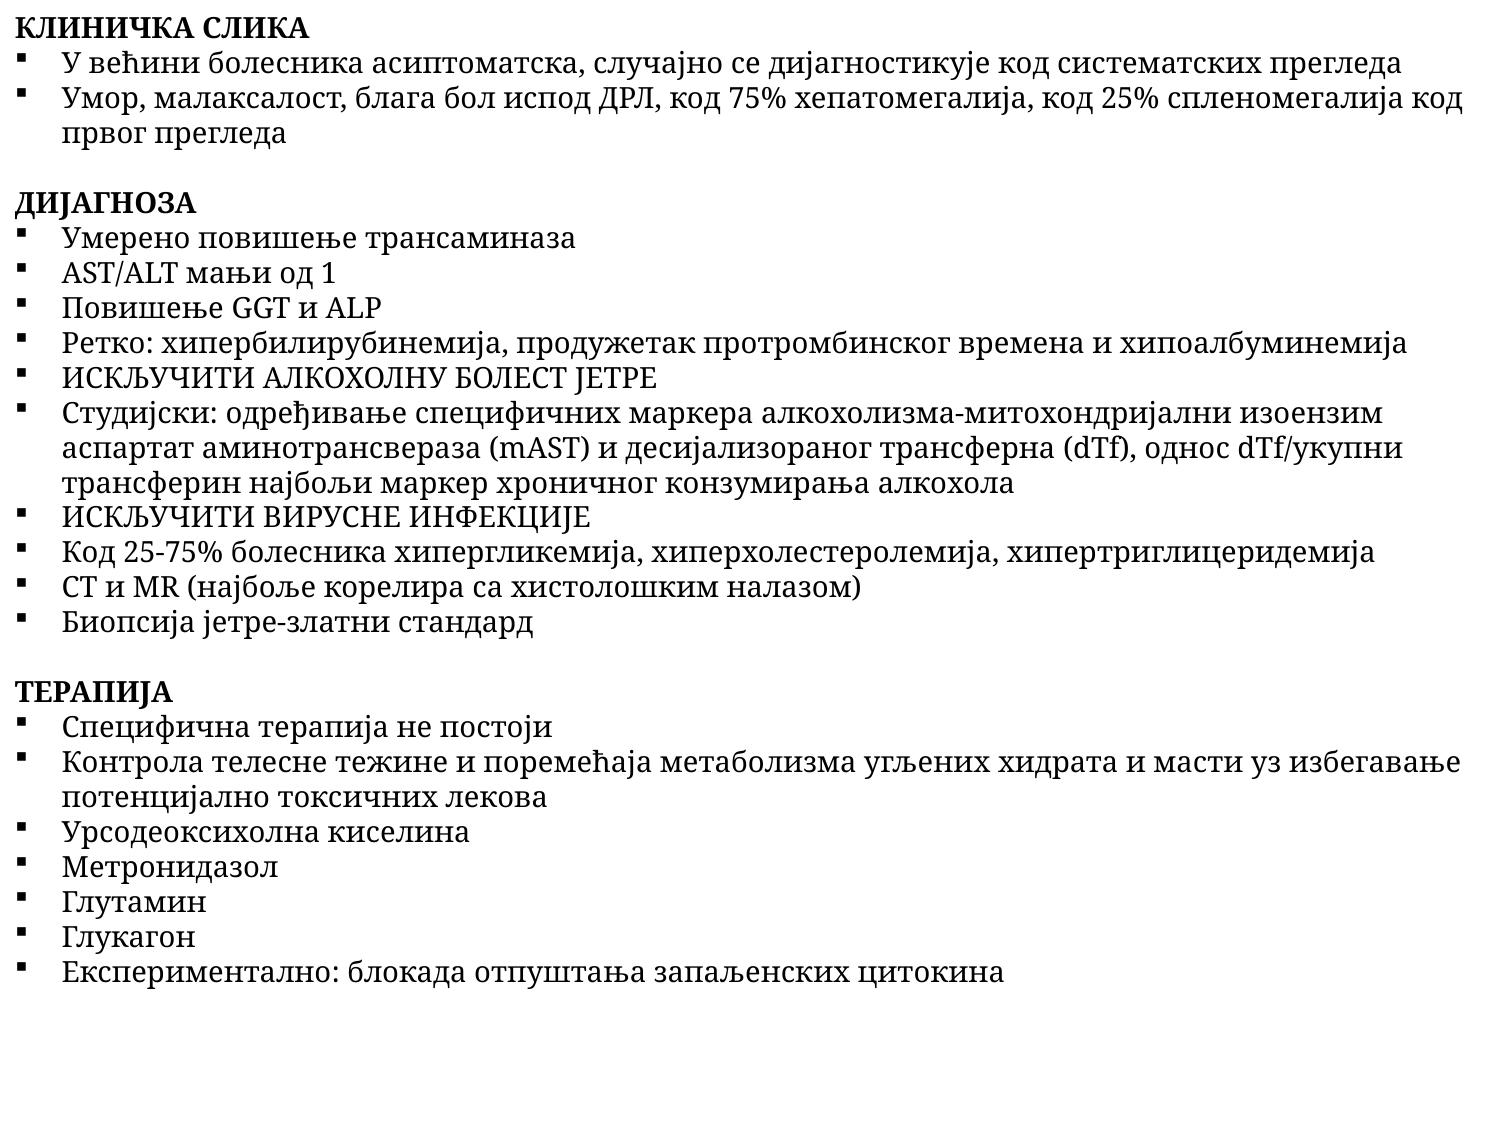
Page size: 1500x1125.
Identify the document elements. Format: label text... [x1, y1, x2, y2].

text_box КЛИНИЧКА СЛИКА У већини болесника асиптоматска, случајно се дијагностикује код систематских прегледа Умор, малаксалост, блага бол испод ДРЛ, код 75% хепатомегалија, код 25% спленомегалија код првог прегледа ДИЈАГНОЗА Умерено повишење трансаминаза AST/ALT мањи од 1 Повишење GGT и ALP Ретко: хипербилирубинемија, продужетак протромбинског времена и хипоалбуминемија ИСКЉУЧИТИ АЛКОХОЛНУ БОЛЕСТ ЈЕТРЕ Студијски: одређивање специфичних маркера алкохолизма-митохондријални изоензим аспартат аминотрансвераза (mAST) и десијализораног трансферна (dTf), однос dTf/укупни трансферин најбољи маркер хроничног конзумирања алкохола ИСКЉУЧИТИ ВИРУСНЕ ИНФЕКЦИЈЕ Код 25-75% болесника хипергликемија, хиперхолестеролемија, хипертриглицеридемија CT и MR (најбоље корелира са хистолошким налазом) Биопсија јетре-златни стандард ТЕРАПИЈА Специфична терапија не постоји Контрола телесне тежине и поремећаја метаболизма угљених хидрата и масти уз избегавање потенцијално токсичних лекова Урсодеоксихолна киселина Метронидазол Глутамин Глукагон Експериментално: блокада отпуштања запаљенских цитокина [0, 2, 1500, 996]
